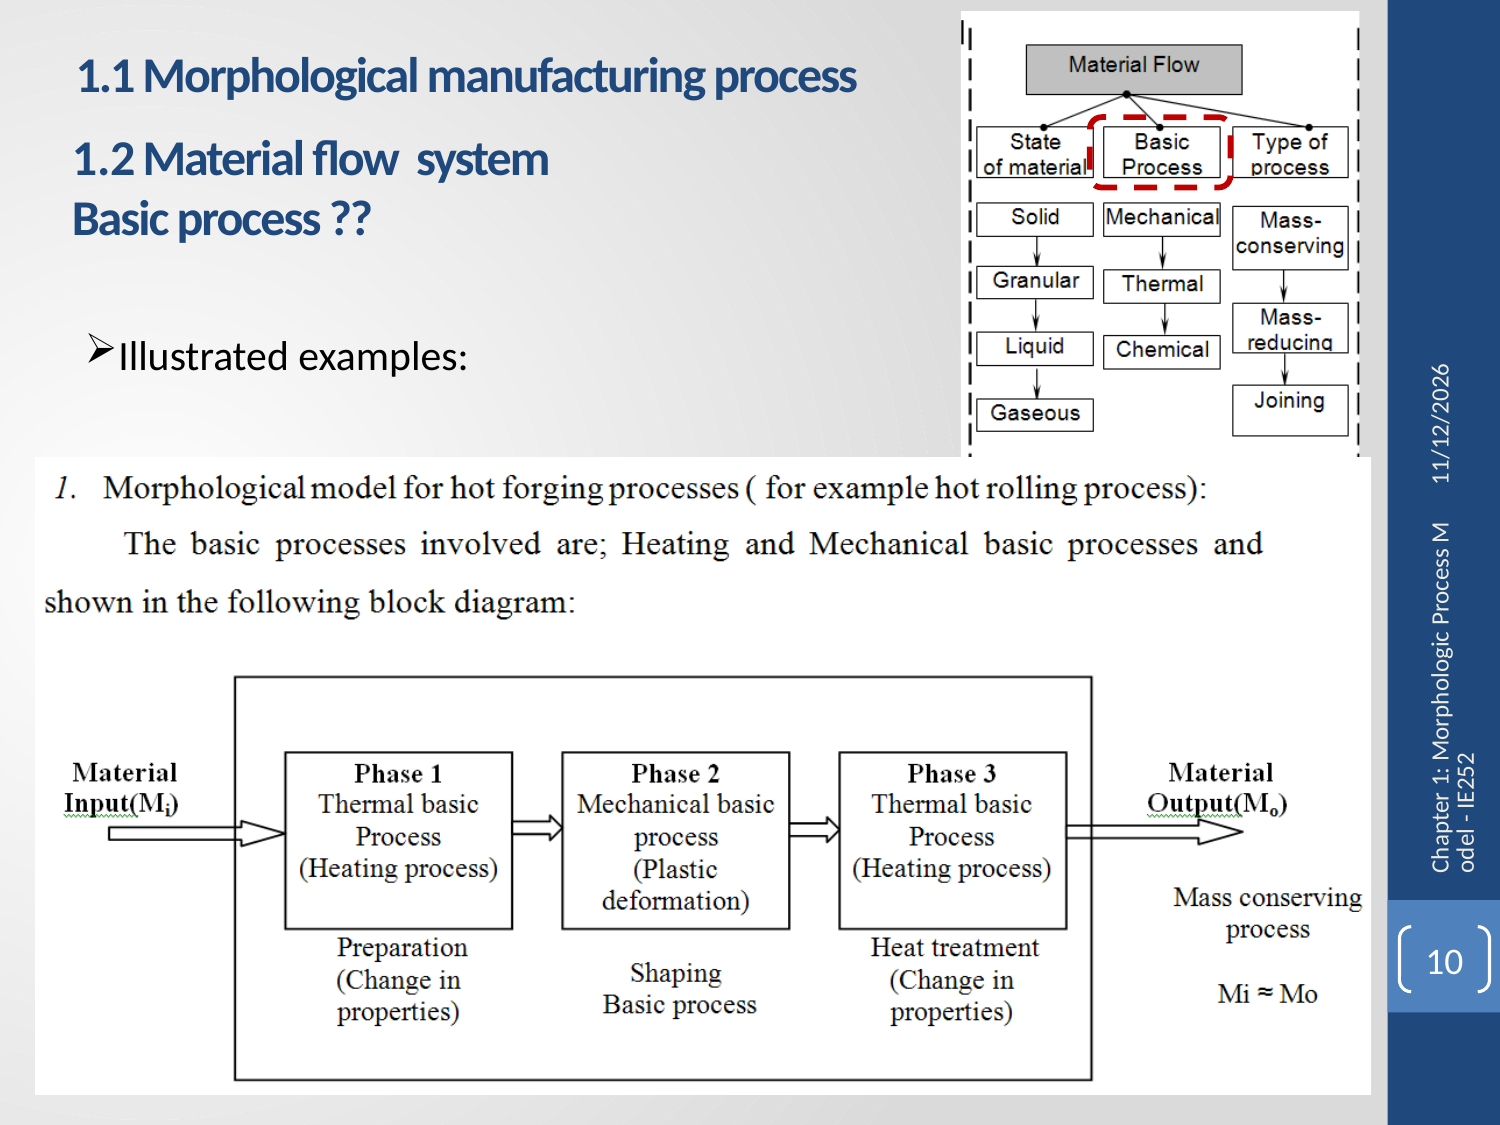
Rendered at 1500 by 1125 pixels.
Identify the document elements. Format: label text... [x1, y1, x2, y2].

text_box 2 Material flow system Basic process ?? [56, 118, 566, 313]
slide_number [1408, 100, 1469, 500]
text_box 1.1 Morphological manufacturing process [60, 35, 883, 200]
slide_number 10 [1397, 925, 1492, 994]
footer Chapter 1: Morphologic Process Model - IE252 [1408, 500, 1469, 889]
picture [34, 11, 1372, 1095]
text_box Illustrated examples: [70, 281, 833, 455]
